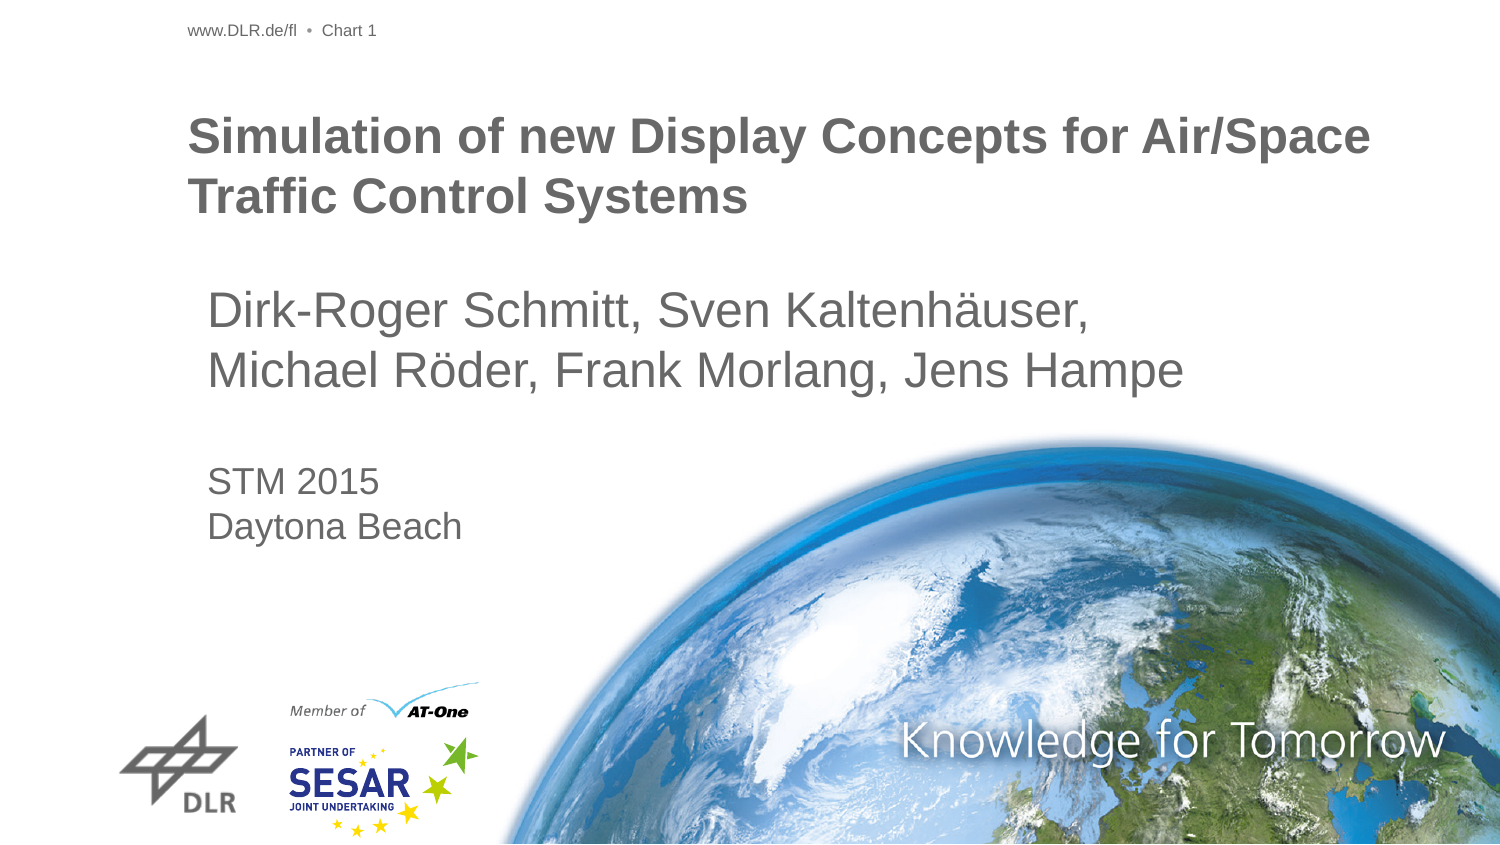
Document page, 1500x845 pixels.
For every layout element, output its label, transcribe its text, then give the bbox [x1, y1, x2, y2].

title Simulation of new Display Concepts for Air/Space Traffic Control Systems [187, 103, 1392, 225]
slide_number www.DLR.de/fl • Chart 1 [187, 20, 390, 41]
subtitle Dirk-Roger Schmitt, Sven Kaltenhäuser, Michael Röder, Frank Morlang, Jens Hampe STM 2015 Daytona Beach [207, 277, 1412, 594]
picture [0, 0, 1500, 844]
